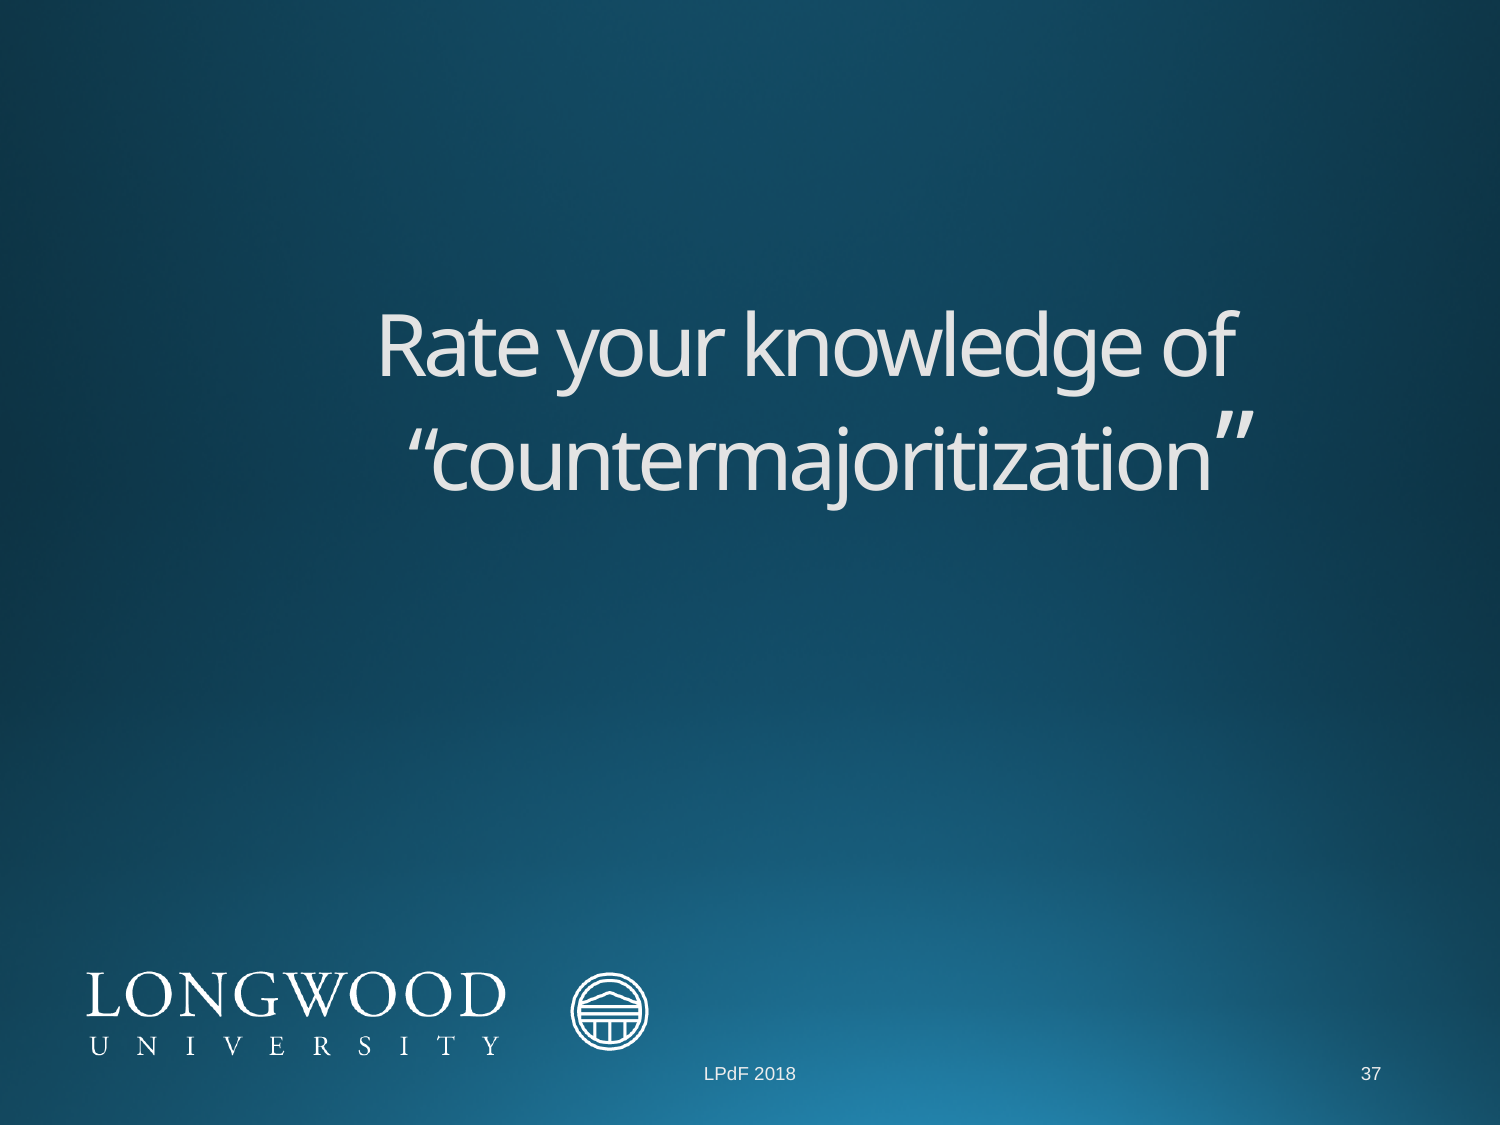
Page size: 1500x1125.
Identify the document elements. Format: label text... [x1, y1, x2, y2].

footer LPdF 2018 [496, 1042, 1004, 1103]
picture [0, 0, 1500, 1125]
slide_number 37 [1059, 1042, 1397, 1103]
title Rate your knowledge of “countermajoritization” [283, 294, 1270, 595]
